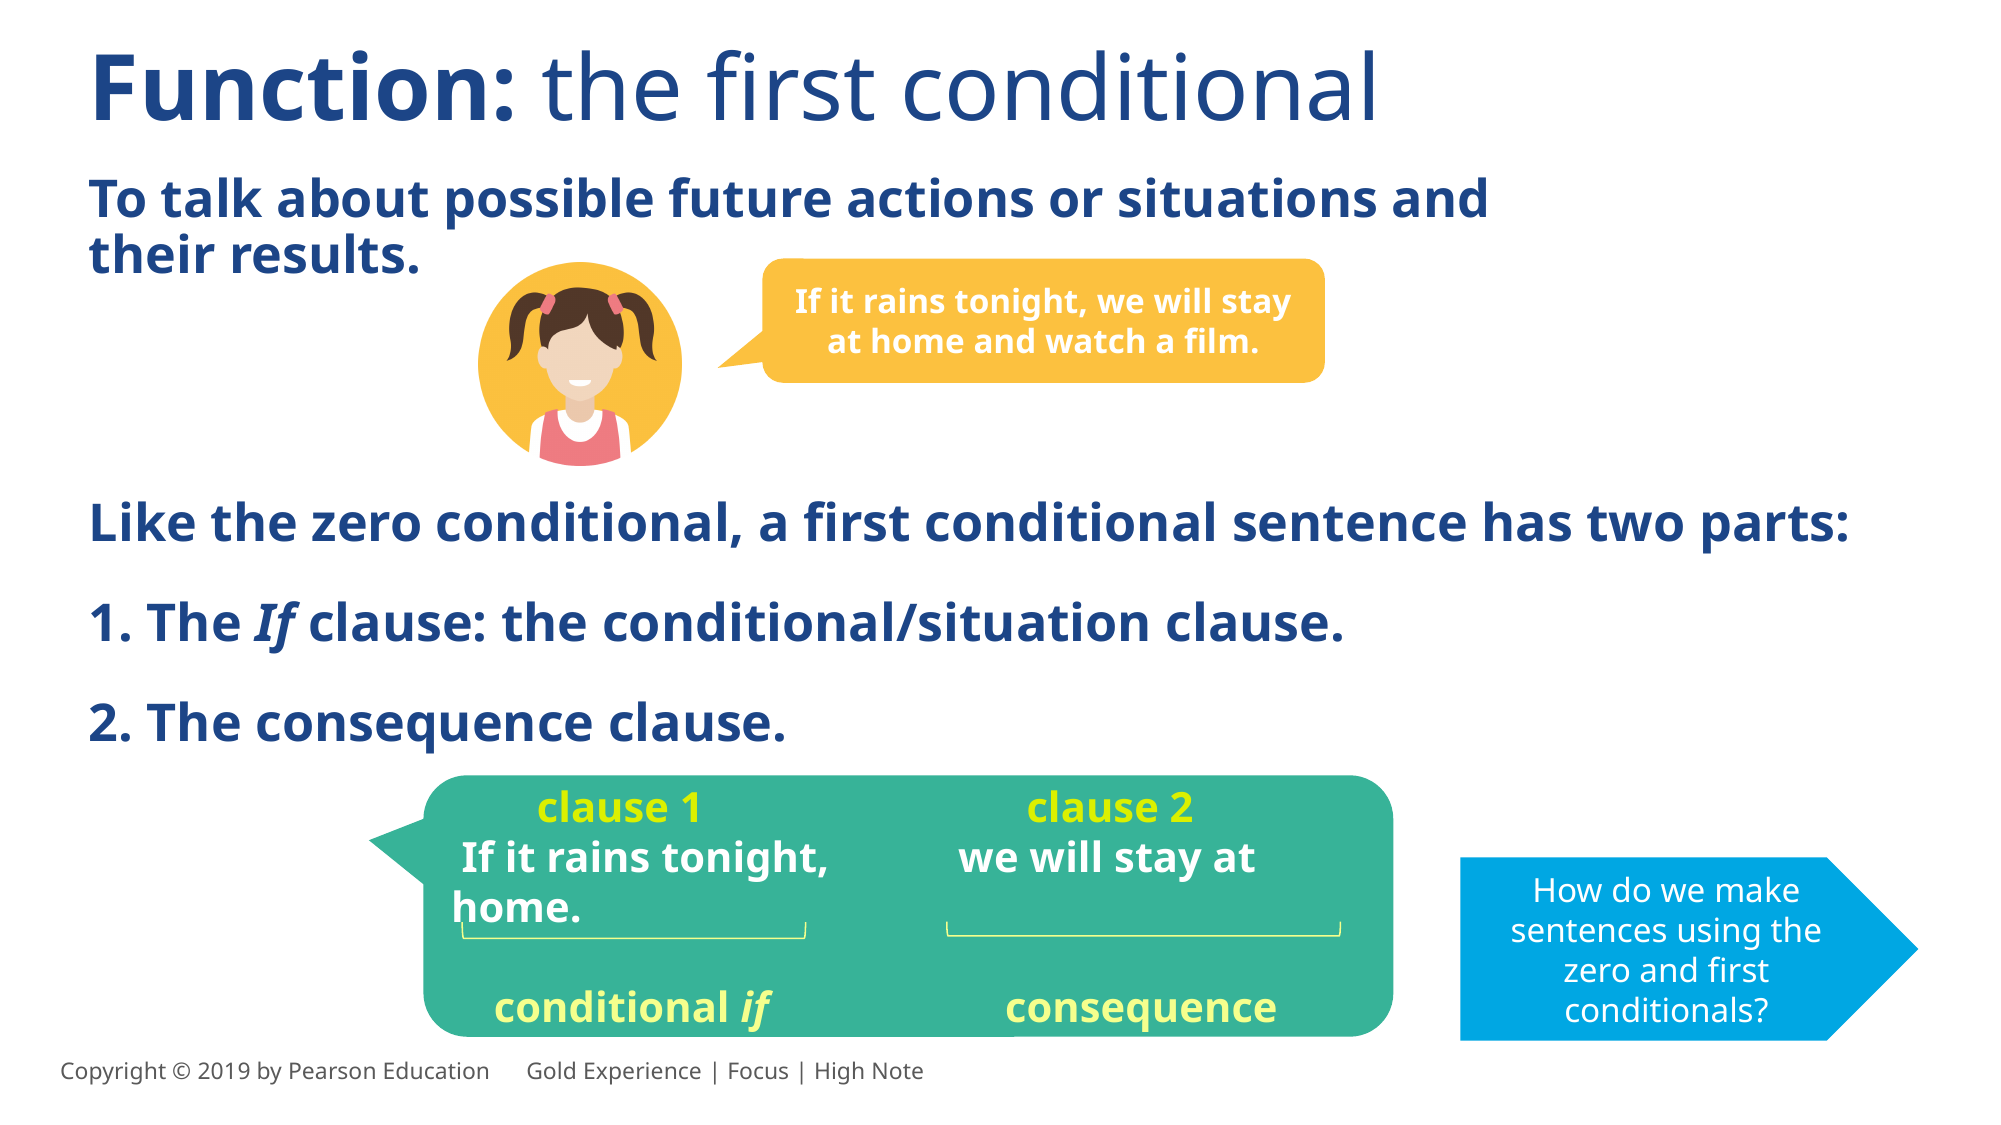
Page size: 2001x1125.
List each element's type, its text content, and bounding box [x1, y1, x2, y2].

text_box If it rains tonight, we will stay at home and watch a film. [715, 256, 1327, 385]
text_box How do we make sentences using the zero and first conditionals? [1458, 855, 1921, 1043]
text_box Like the zero conditional, a first conditional sentence has two parts: 1. The If clause: the conditional/situation clause. 2. The consequence clause. [73, 489, 1881, 557]
text_box clause 1 clause 2 If it rains tonight, we will stay at home. conditional if consequence [366, 773, 1396, 1039]
text_box To talk about possible future actions or situations and their results. [73, 165, 1606, 233]
footer Copyright © 2019 by Pearson Education Gold Experience | Focus | High Note [45, 1040, 1084, 1101]
title Function: the first conditional [73, 33, 1827, 250]
text_box [946, 921, 1342, 937]
picture [477, 261, 682, 466]
text_box [461, 922, 807, 940]
